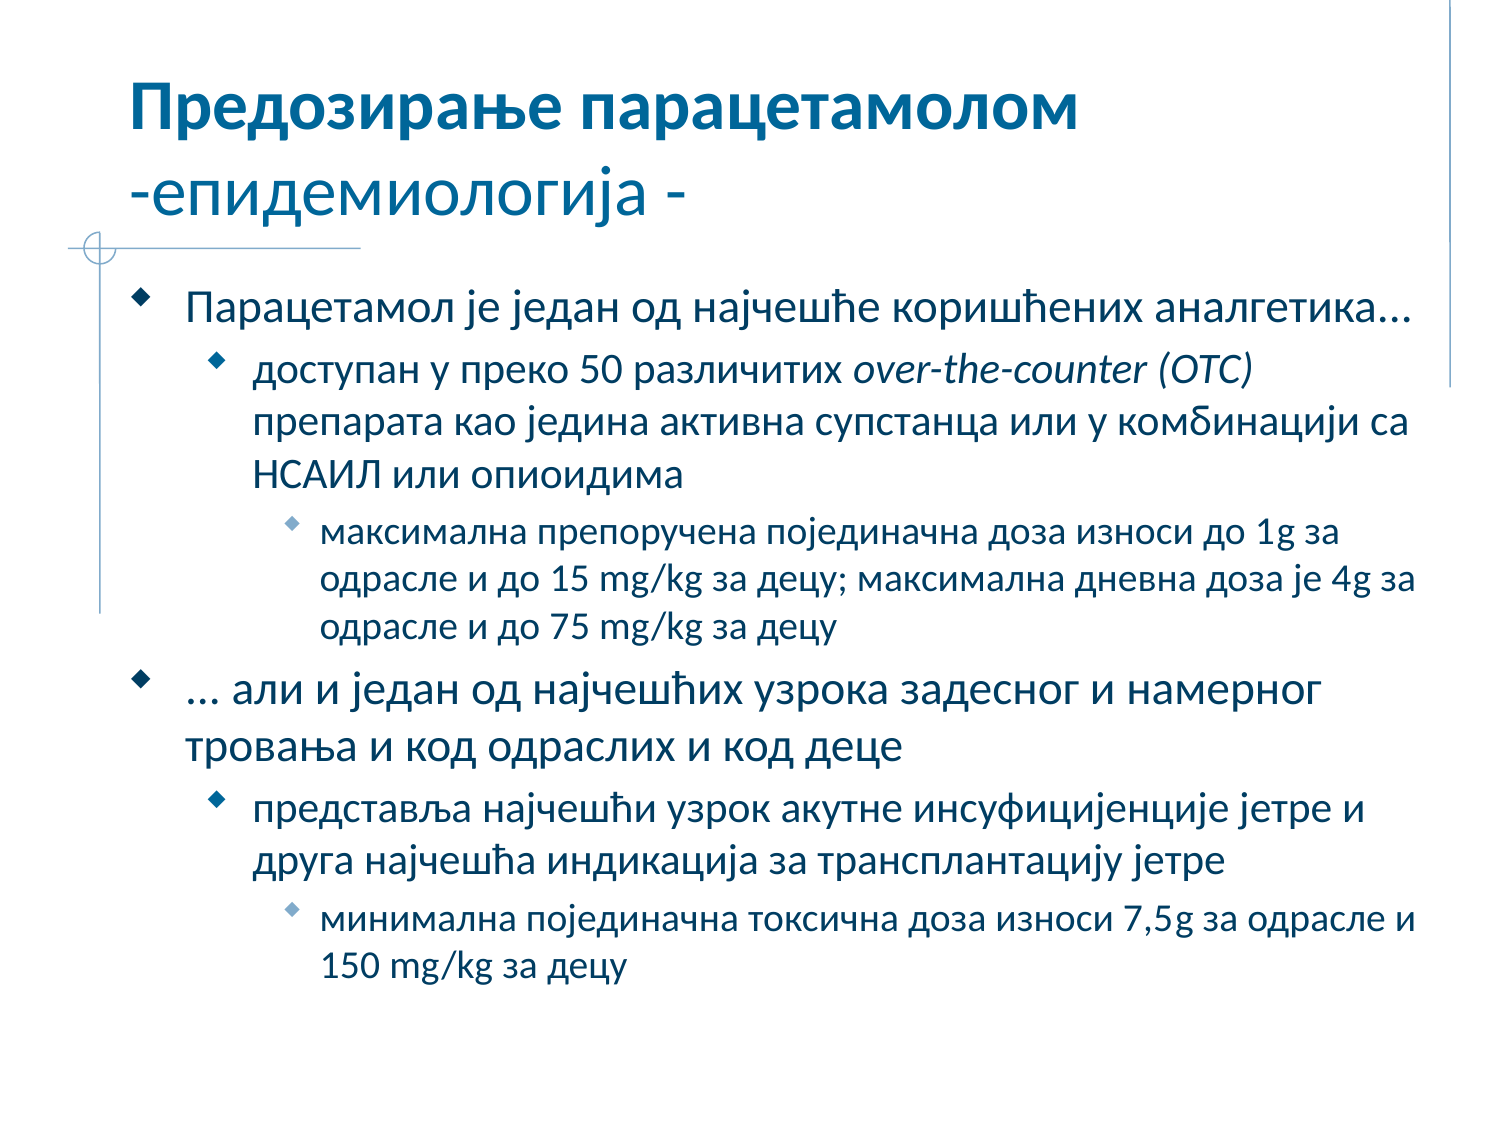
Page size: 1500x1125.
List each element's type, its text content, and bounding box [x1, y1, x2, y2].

list Парацетамол је један од најчешће коришћених аналгетика... доступан у преко 50 различитих over-the-counter (OTC) препарата као једина активна супстанца или у комбинацији са НСАИЛ или опиоидима максимална препоручена појединачна доза износи до 1g за одрасле и до 15 mg/kg за децу; максимална дневна доза је 4g за одрасле и до 75 mg/kg за децу ... али и један од најчешћих узрока задесног и намерног тровања и код одраслих и код деце представља најчешћи узрок акутне инсуфицијенције јетре и друга најчешћа индикација за трансплантацију јетре минимална појединачна токсична доза износи 7,5g за одрасле и 150 mg/kg за децу [111, 266, 1436, 1024]
title Предозирање парацетамолом -епидемиологија - [113, 49, 1436, 238]
